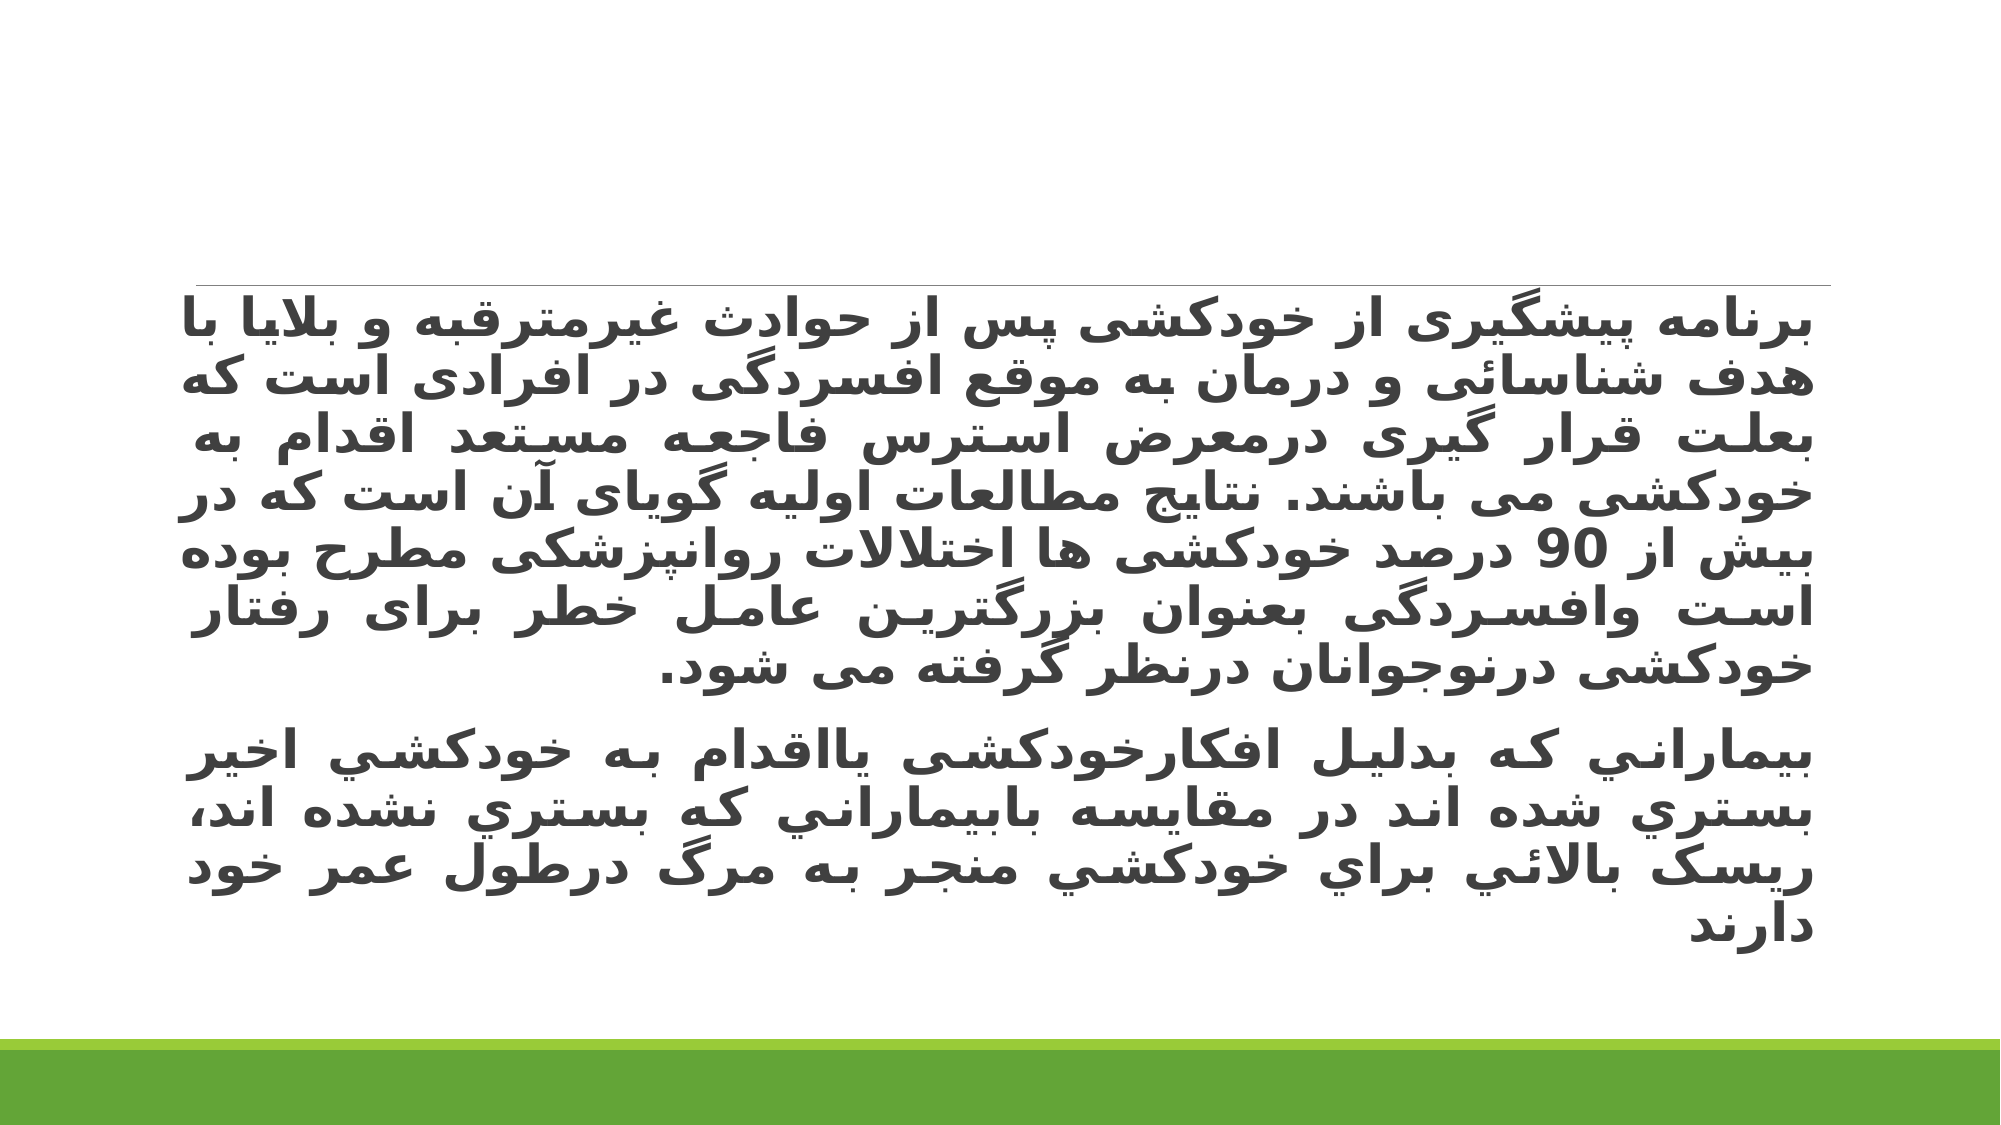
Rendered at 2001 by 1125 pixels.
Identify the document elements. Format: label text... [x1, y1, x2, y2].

list برنامه پيشگيری از خودکشی پس از حوادث غيرمترقبه و بلايا با هدف شناسائی و درمان به موقع افسردگی در افرادی است که بعلت قرار گيری درمعرض استرس فاجعه مستعد اقدام به خودکشی می باشند. نتايج مطالعات اوليه گويای آن است که در بيش از 90 درصد خودکشی ها اختلالات روانپزشکی مطرح بوده است وافسردگی بعنوان بزرگترين عامل خطر برای رفتار خودکشی درنوجوانان درنظر گرفته می شود. بيماراني که بدليل افکارخودکشی يااقدام به خودکشي اخير بستري شده اند در مقايسه بابيماراني که بستري نشده اند، ريسک بالائي براي خودکشي منجر به مرگ درطول عمر خود دارند [180, 282, 1830, 963]
